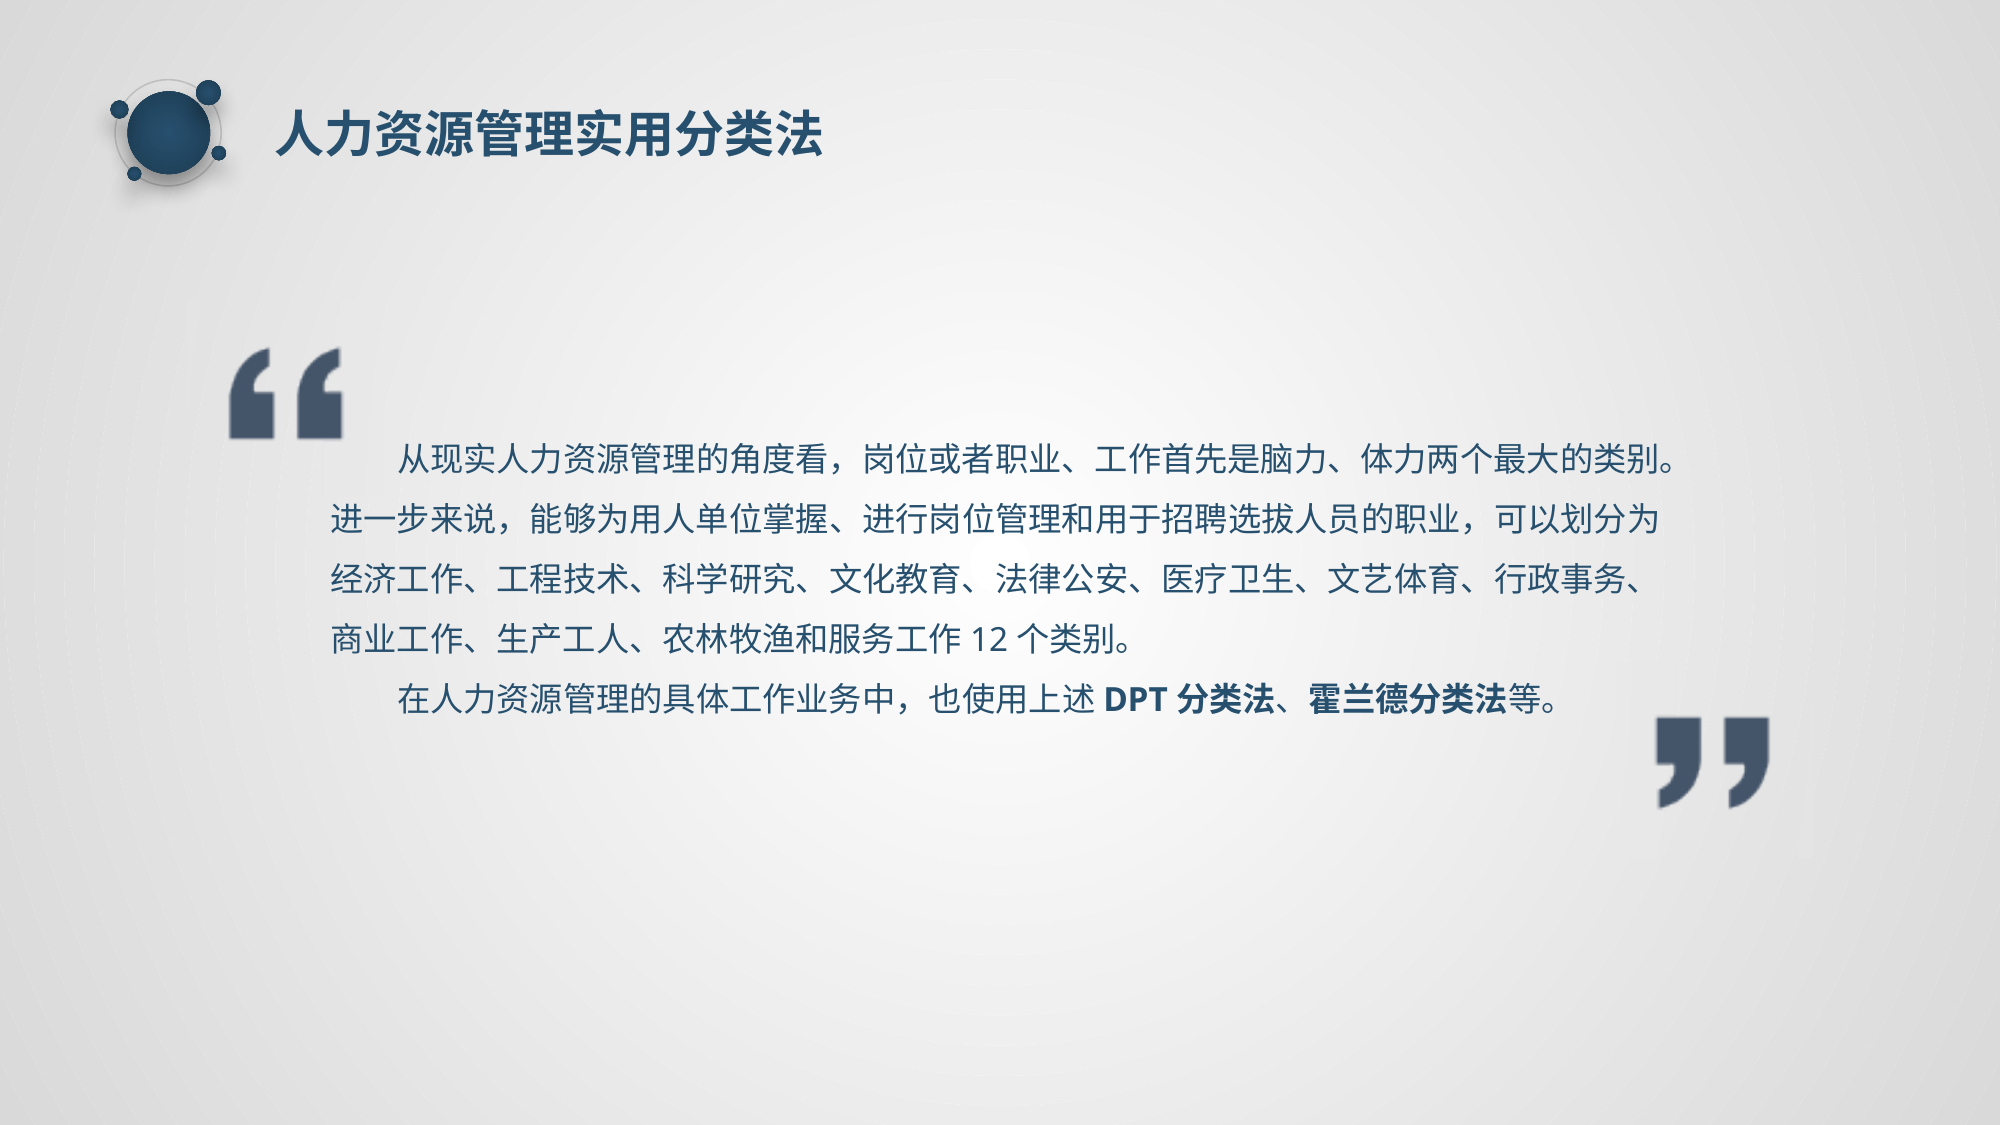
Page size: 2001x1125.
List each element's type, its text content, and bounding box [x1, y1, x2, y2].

picture [187, 300, 384, 497]
text_box 从现实人力资源管理的角度看，岗位或者职业、工作首先是脑力、体力两个最大的类别。进一步来说，能够为用人单位掌握、进行岗位管理和用于招聘选拔人员的职业，可以划分为经济工作、工程技术、科学研究、文化教育、法律公安、医疗卫生、文艺体育、行政事务、商业工作、生产工人、农林牧渔和服务工作12个类别。 在人力资源管理的具体工作业务中，也使用上述DPT分类法、霍兰德分类法等。 [315, 410, 1685, 725]
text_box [110, 79, 226, 186]
text_box 人力资源管理实用分类法 [259, 95, 840, 170]
picture [1616, 661, 1813, 858]
